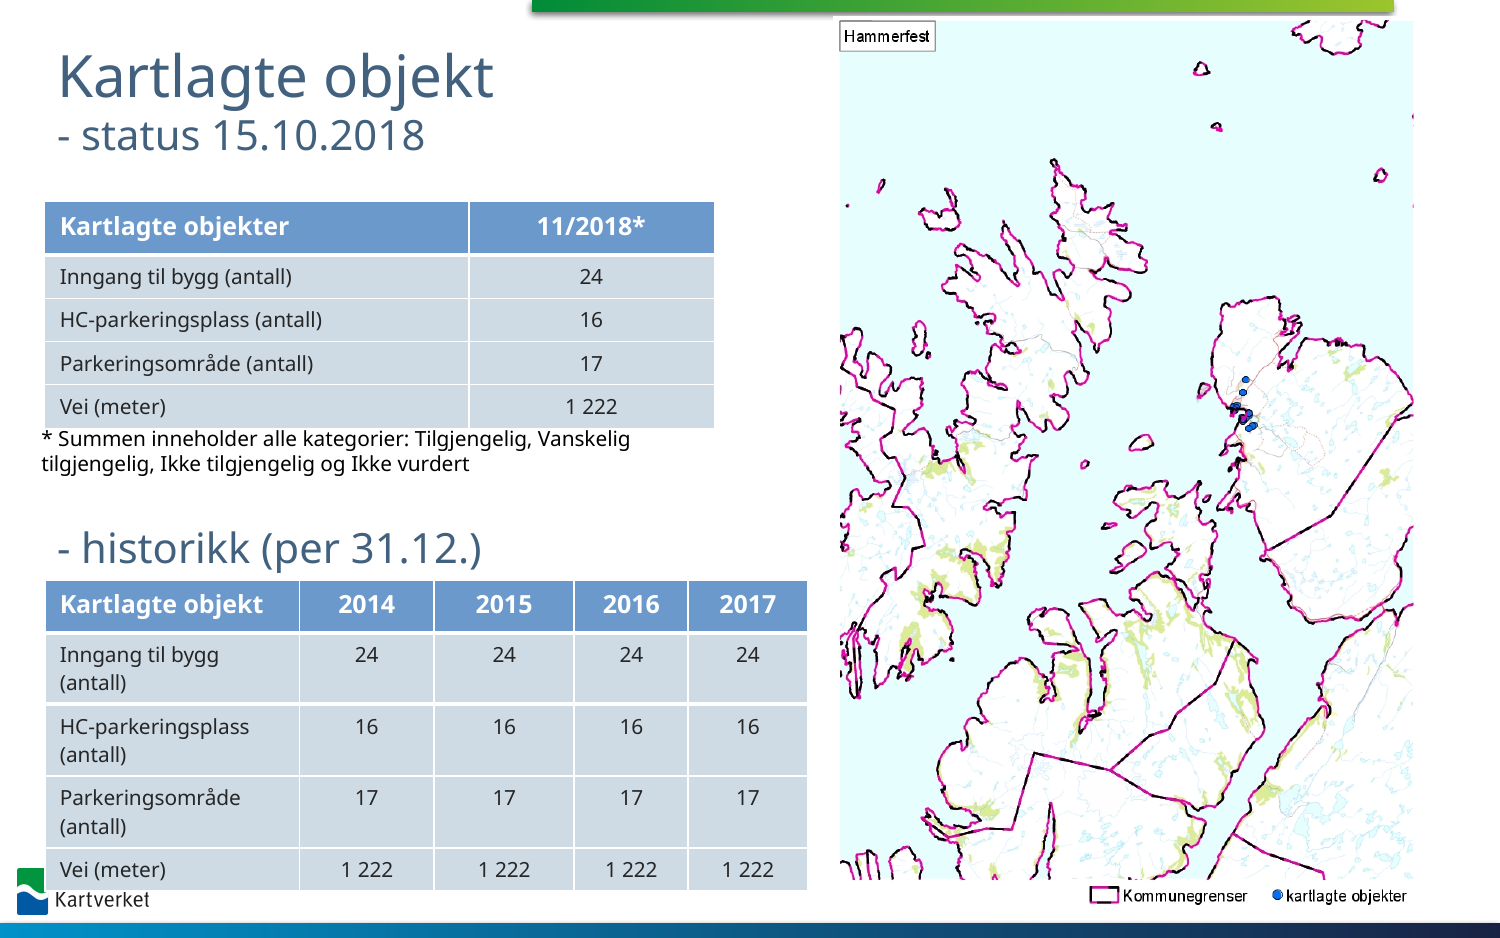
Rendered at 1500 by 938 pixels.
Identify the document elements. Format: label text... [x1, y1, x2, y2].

table_cell 1 222 [300, 849, 433, 890]
table_cell Parkeringsområde (antall) [46, 777, 299, 847]
table_cell Inngang til bygg (antall) [45, 257, 468, 298]
table_cell Vei (meter) [45, 385, 468, 417]
table_cell 24 [435, 635, 573, 702]
table_cell 24 [689, 635, 807, 702]
text_box * Summen inneholder alle kategorier: Tilgjengelig, Vanskelig tilgjengelig, Ikke tilgjengelig og Ikke vurdert [26, 417, 711, 483]
text_box - historikk (per 31.12.) [42, 496, 828, 580]
table_cell 1 222 [435, 849, 573, 890]
table_cell 16 [435, 706, 573, 775]
table_cell 17 [689, 777, 807, 847]
table_cell 16 [300, 706, 433, 775]
table_cell 16 [470, 299, 714, 341]
table_cell Inngang til bygg (antall) [46, 635, 299, 702]
table_cell 17 [300, 777, 433, 847]
table_cell 1 222 [689, 849, 807, 890]
table_header 2015 [435, 581, 573, 631]
table_header 2017 [689, 581, 807, 631]
table_header 2014 [300, 581, 433, 631]
table_cell 17 [470, 342, 714, 384]
table_cell 16 [689, 706, 807, 775]
table_cell 24 [470, 257, 714, 298]
table_header 2016 [575, 581, 687, 631]
table_cell 1 222 [470, 385, 714, 428]
table_cell 1 222 [575, 849, 687, 890]
table_cell 17 [435, 777, 573, 847]
table_cell Parkeringsområde (antall) [45, 342, 468, 384]
table_cell 24 [300, 635, 433, 702]
table_cell 24 [575, 635, 687, 702]
picture [833, 16, 1419, 913]
table_cell HC-parkeringsplass (antall) [45, 299, 468, 341]
table_cell 16 [575, 706, 687, 775]
table_cell 17 [575, 777, 687, 847]
table_header Kartlagte objekt [46, 581, 299, 631]
table_header 11/2018* [470, 202, 714, 253]
table_cell Vei (meter) [46, 849, 299, 890]
table_header Kartlagte objekter [45, 202, 468, 253]
text_box Kartlagte objekt - status 15.10.2018 [42, 24, 828, 167]
table_cell HC-parkeringsplass (antall) [46, 706, 299, 775]
